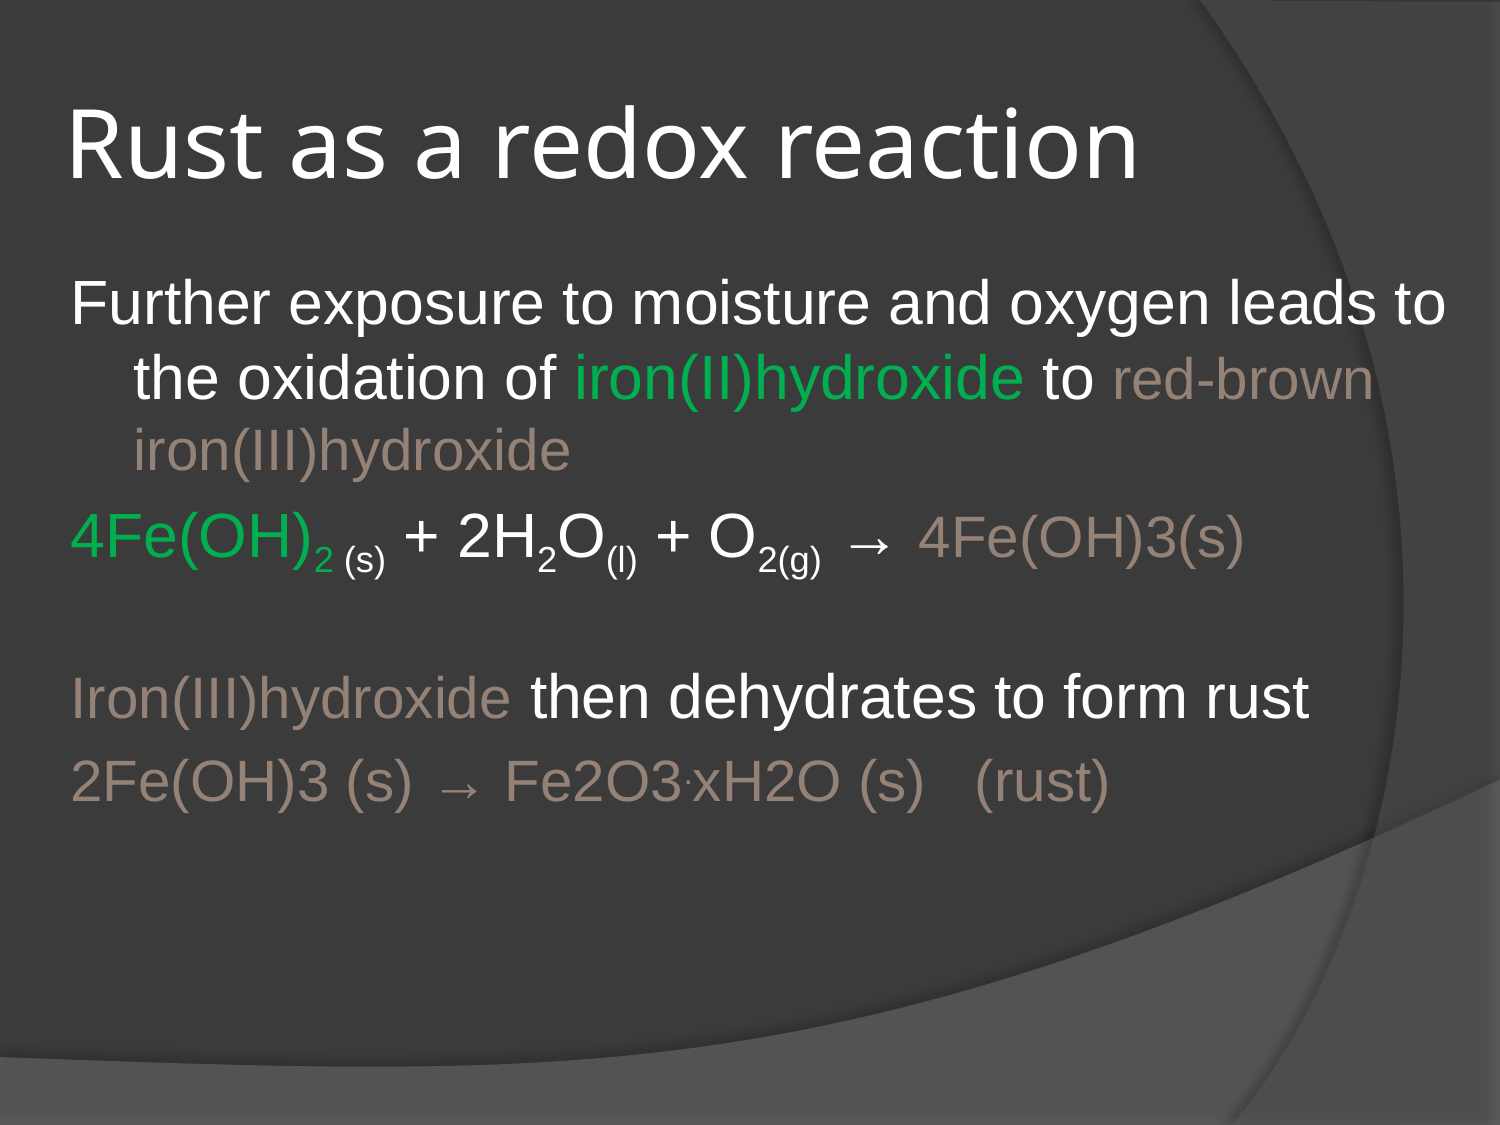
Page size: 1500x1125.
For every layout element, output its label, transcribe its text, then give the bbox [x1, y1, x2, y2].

text_box Rust as a redox reaction [49, 74, 1475, 213]
text_box Further exposure to moisture and oxygen leads to the oxidation of iron(II)hydroxide to red-brown iron(III)hydroxide 4Fe(OH)2 (s) + 2H2O(l) + O2(g) → 4Fe(OH)3(s) Iron(III)hydroxide then dehydrates to form rust 2Fe(OH)3 (s) → Fe2O3.xH2O (s) (rust) [49, 254, 1475, 998]
